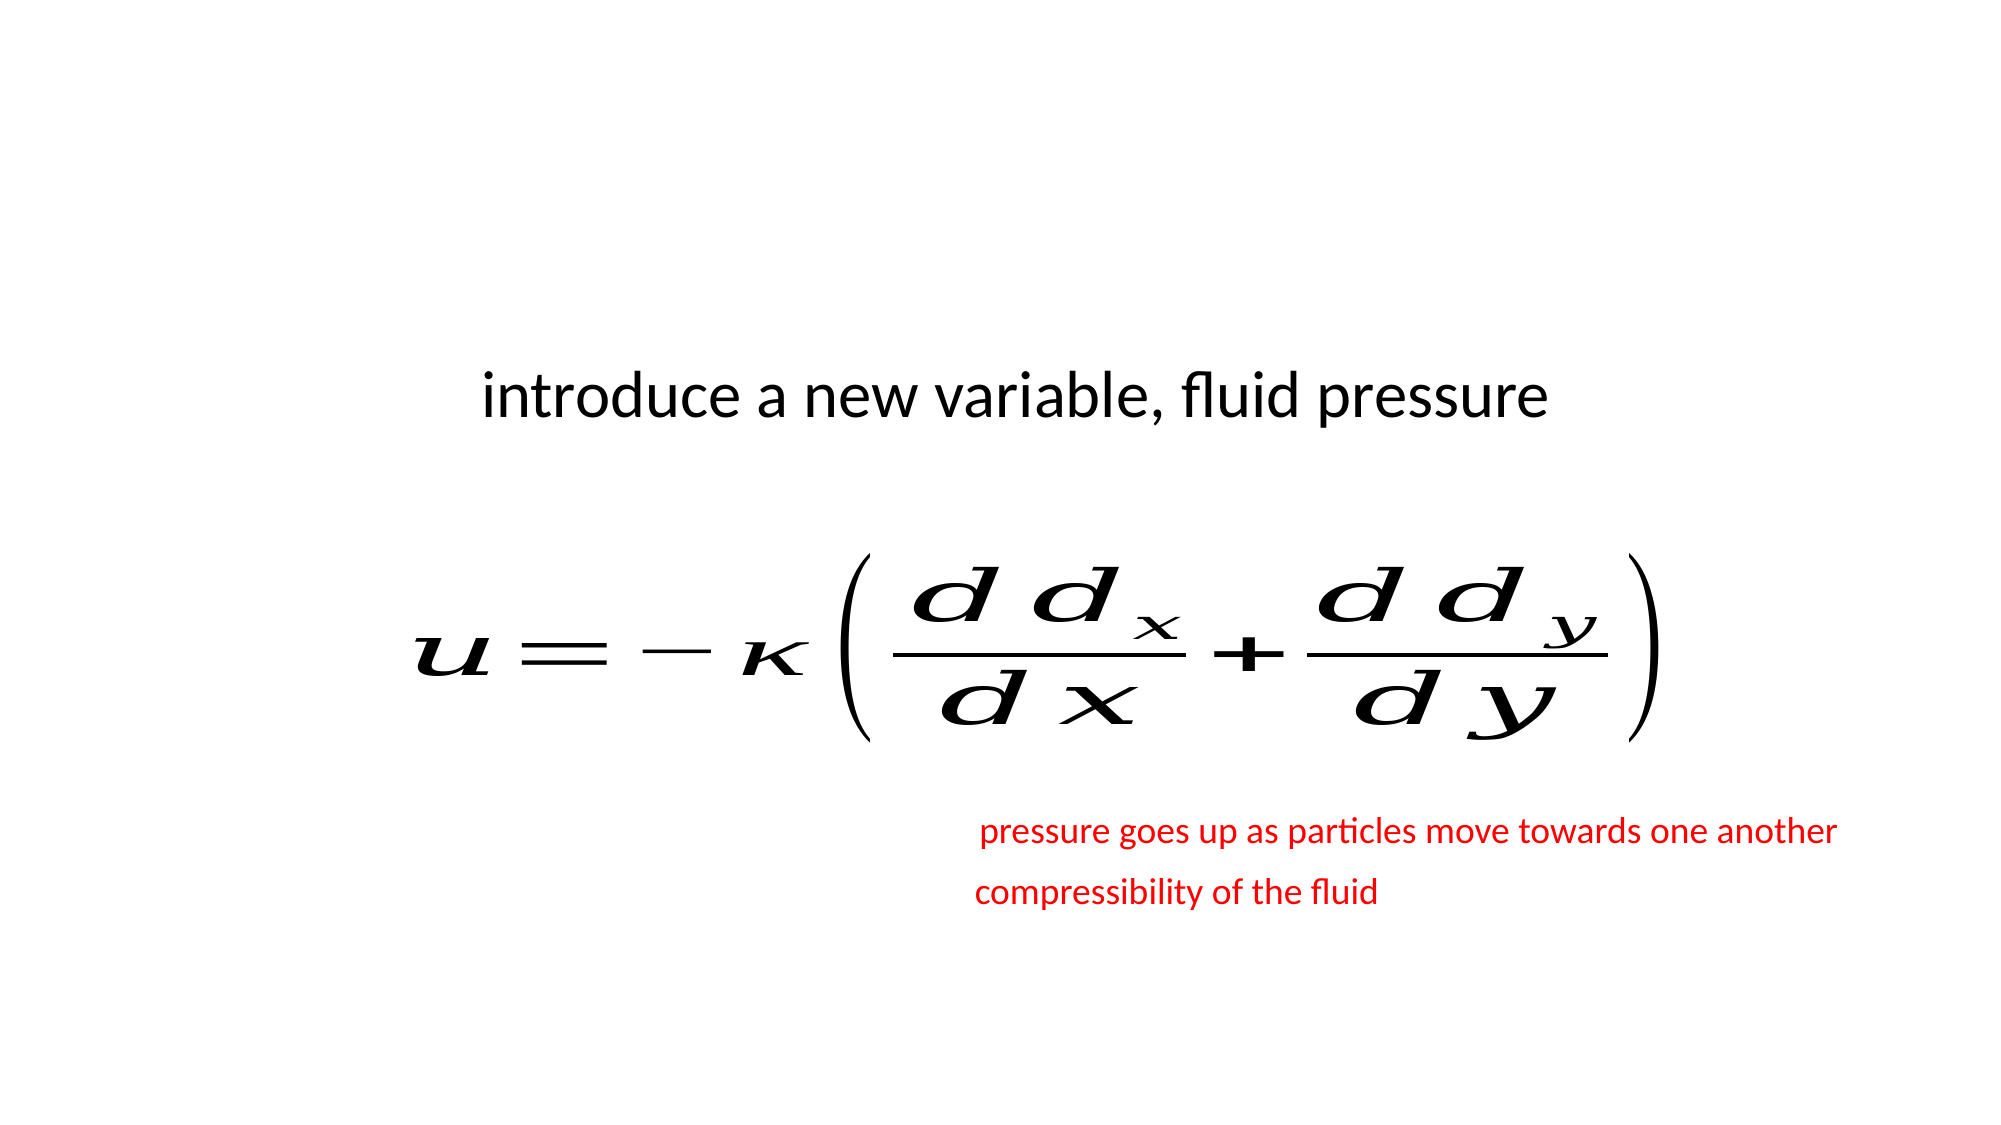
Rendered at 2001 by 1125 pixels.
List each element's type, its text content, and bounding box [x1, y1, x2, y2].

text_box pressure goes up as particles move towards one another [964, 798, 1855, 859]
